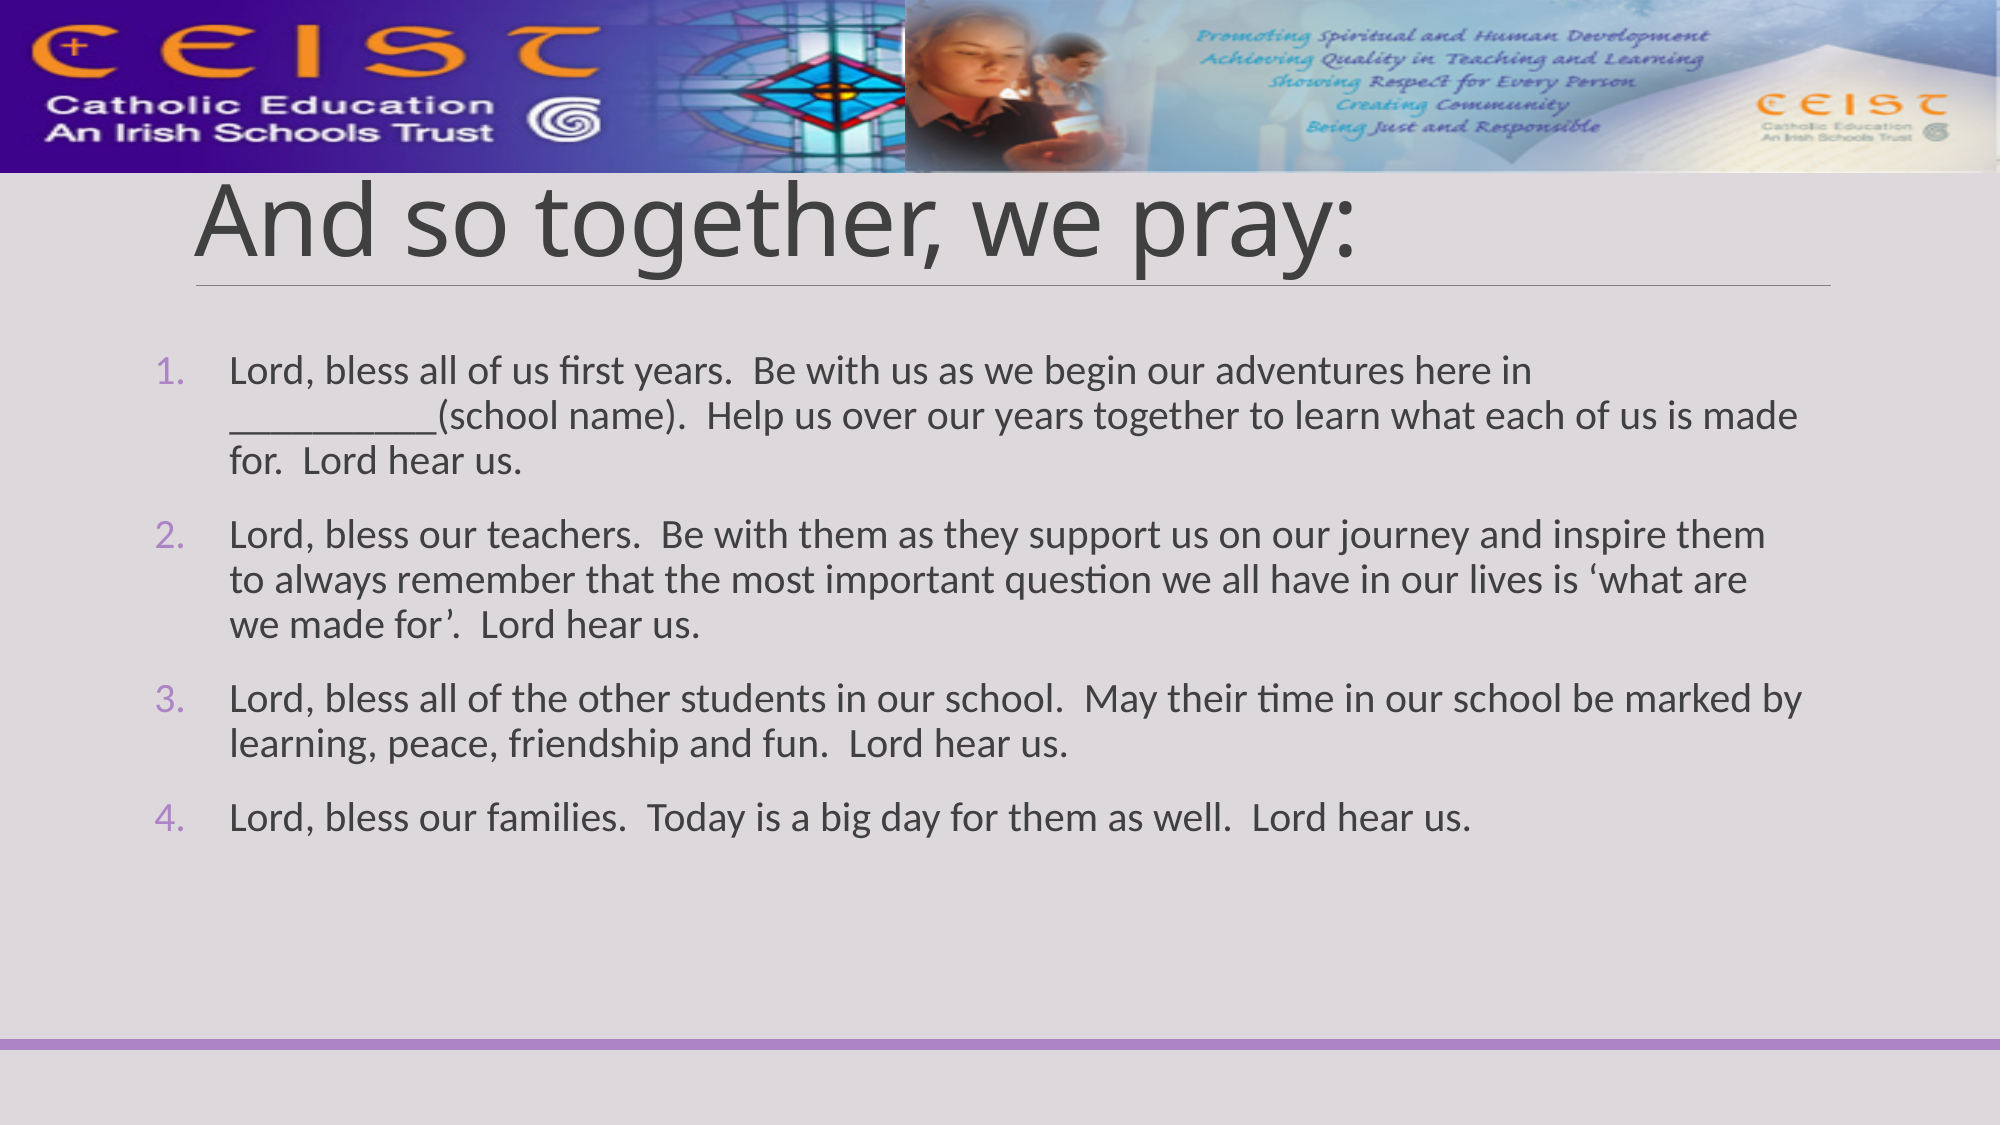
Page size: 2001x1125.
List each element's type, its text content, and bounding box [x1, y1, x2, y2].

title And so together, we pray: [179, 47, 1830, 285]
list Lord, bless all of us first years. Be with us as we begin our adventures here in __________(school name). Help us over our years together to learn what each of us is made for. Lord hear us. Lord, bless our teachers. Be with them as they support us on our journey and inspire them to always remember that the most important question we all have in our lives is ‘what are we made for’. Lord hear us. Lord, bless all of the other students in our school. May their time in our school be marked by learning, peace, friendship and fun. Lord hear us. Lord, bless our families. Today is a big day for them as well. Lord hear us. [154, 261, 1805, 922]
picture [0, 0, 2000, 173]
